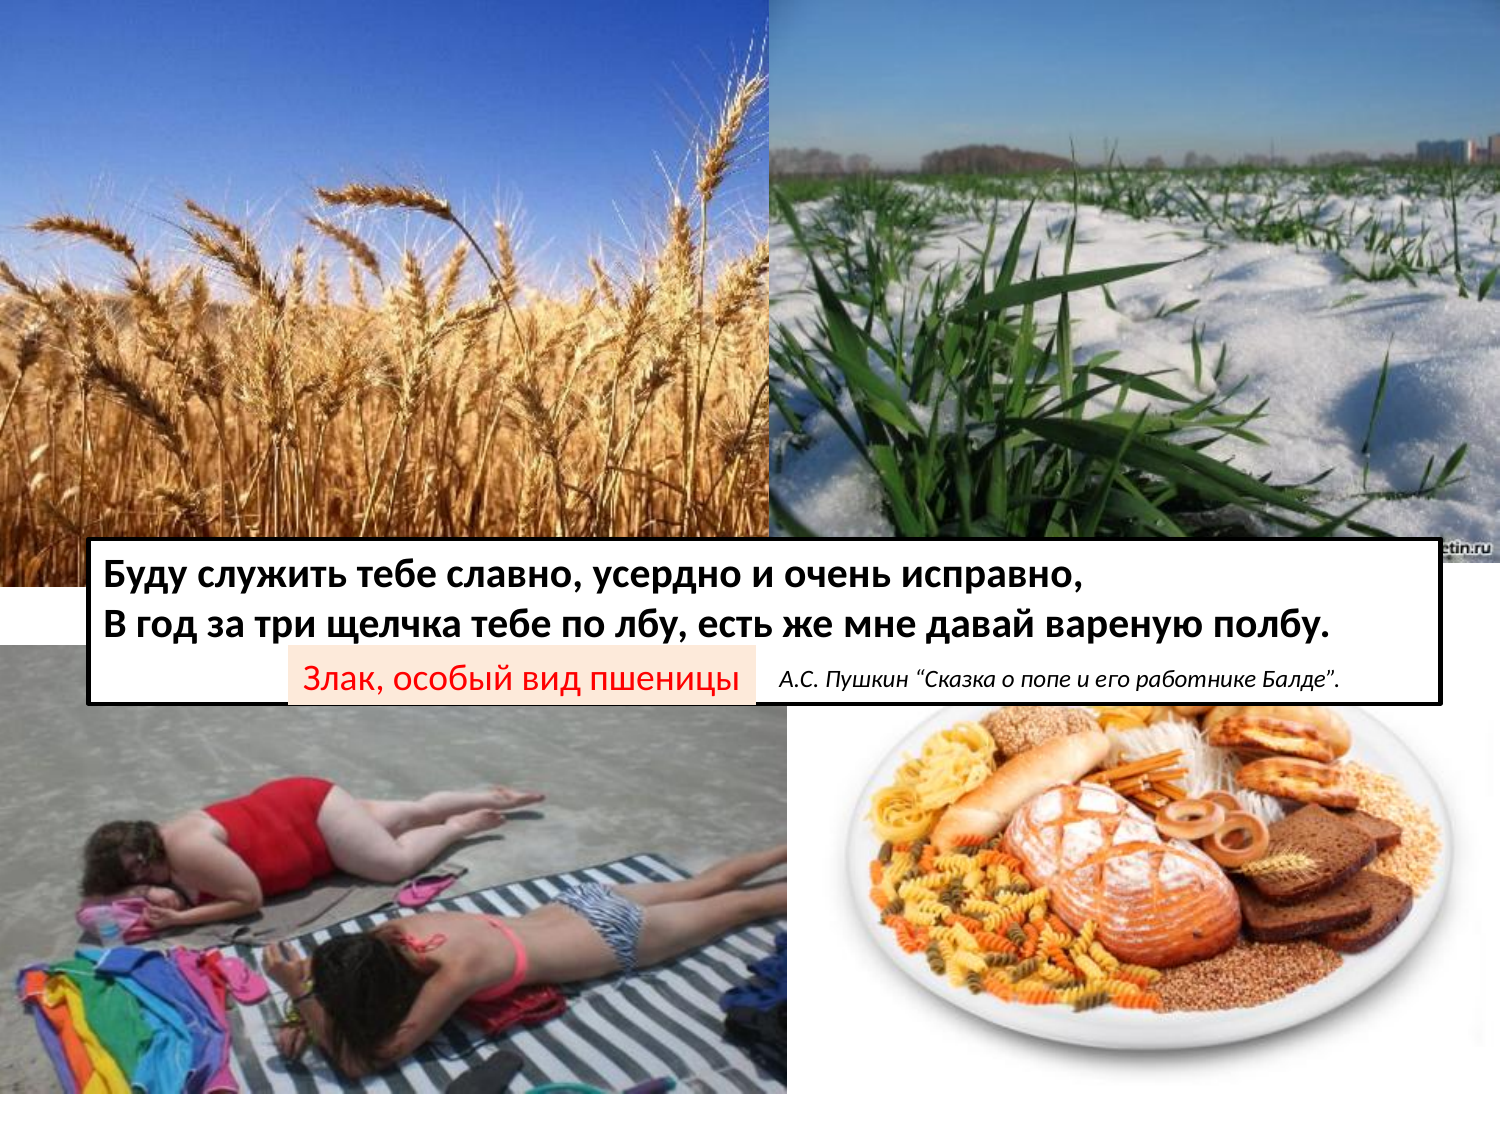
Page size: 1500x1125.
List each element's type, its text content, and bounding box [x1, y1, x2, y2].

picture [0, 644, 787, 1095]
picture [792, 621, 1500, 1086]
picture [0, 0, 1500, 587]
text_box Буду служить тебе славно, усердно и очень исправно, В год за три щелчка тебе по лбу, есть же мне давай вареную полбу. А.С. Пушкин “Сказка о попе и его работнике Балде”. [86, 572, 1443, 644]
